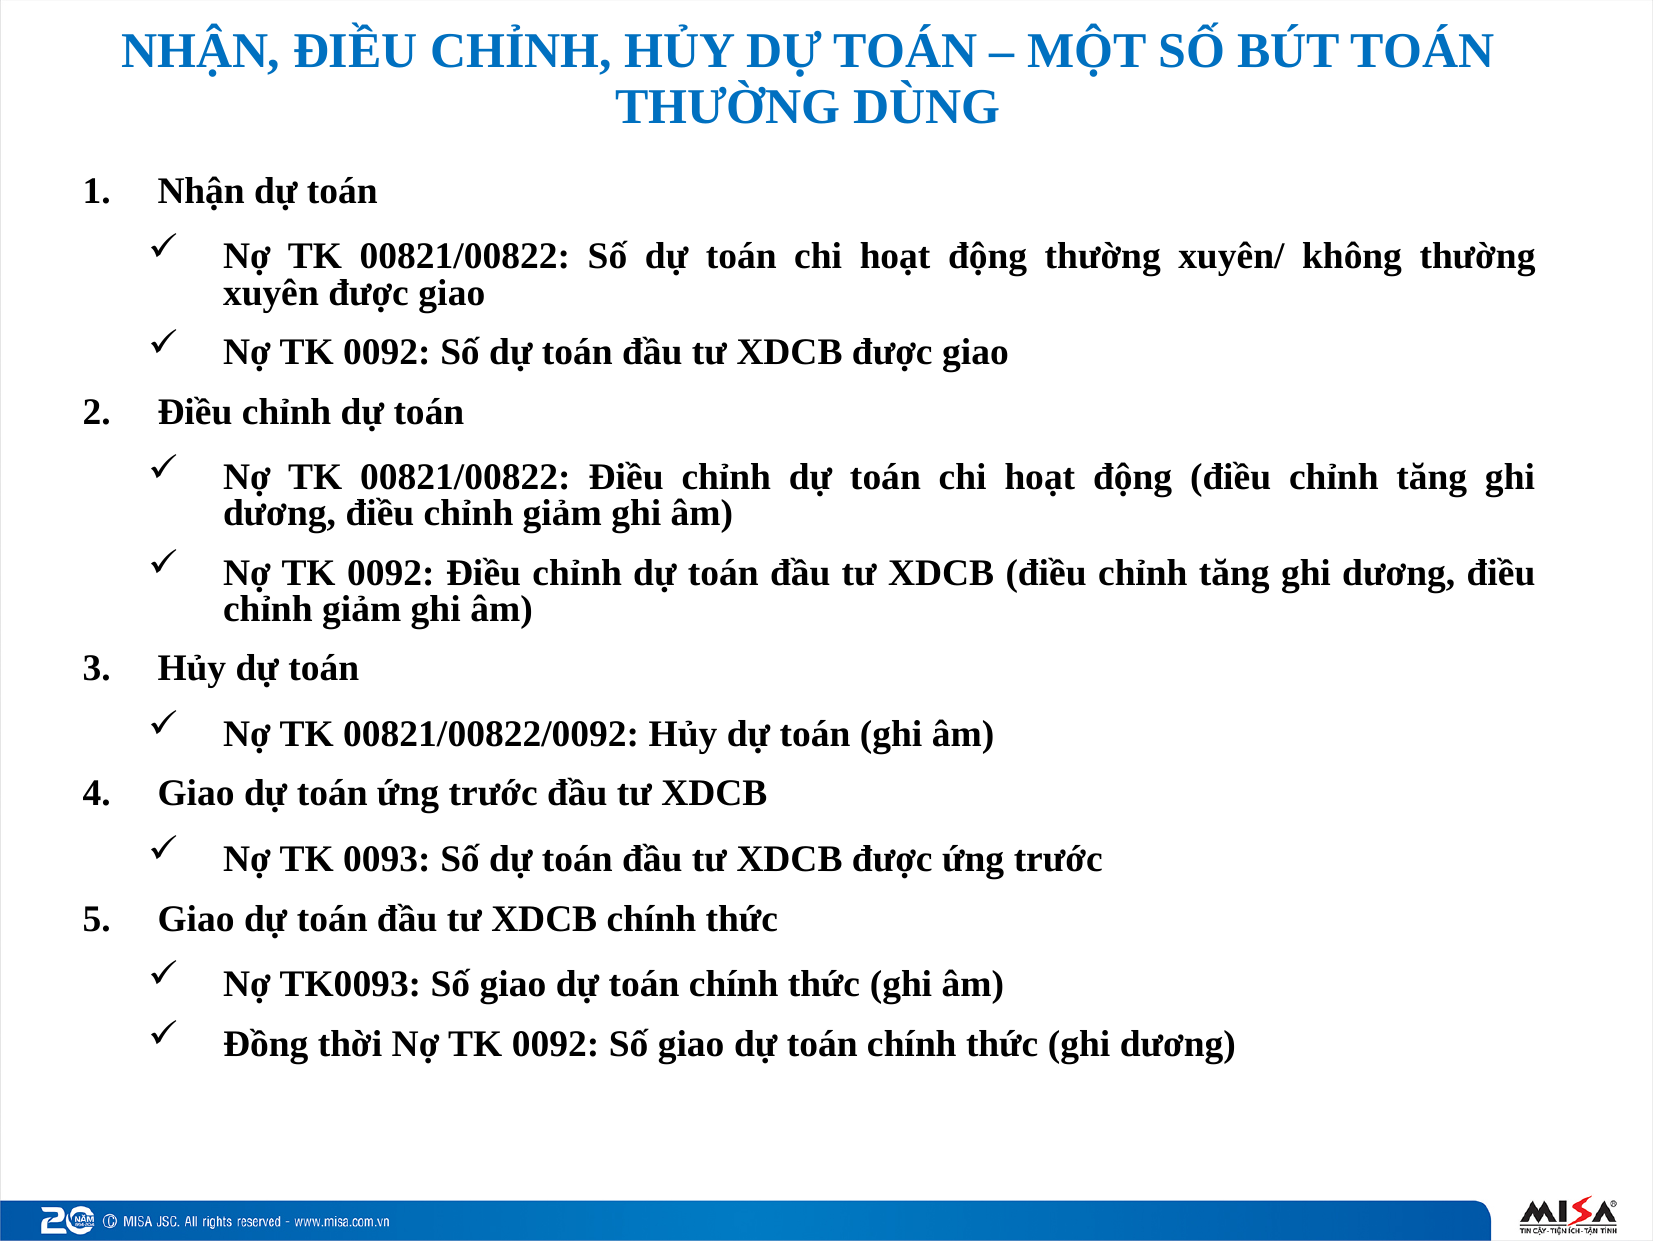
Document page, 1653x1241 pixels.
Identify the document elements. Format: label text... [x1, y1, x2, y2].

text_box NHẬN, ĐIỀU CHỈNH, HỦY DỰ TOÁN – MỘT SỐ BÚT TOÁN THƯỜNG DÙNG [38, 36, 1577, 121]
list Nhận dự toán Nợ TK 00821/00822: Số dự toán chi hoạt động thường xuyên/ không thường xuyên được giao Nợ TK 0092: Số dự toán đầu tư XDCB được giao Điều chỉnh dự toán Nợ TK 00821/00822: Điều chỉnh dự toán chi hoạt động (điều chỉnh tăng ghi dương, điều chỉnh giảm ghi âm) Nợ TK 0092: Điều chỉnh dự toán đầu tư XDCB (điều chỉnh tăng ghi dương, điều chỉnh giảm ghi âm) Hủy dự toán Nợ TK 00821/00822/0092: Hủy dự toán (ghi âm) Giao dự toán ứng trước đầu tư XDCB Nợ TK 0093: Số dự toán đầu tư XDCB được ứng trước Giao dự toán đầu tư XDCB chính thức Nợ TK0093: Số giao dự toán chính thức (ghi âm) Đồng thời Nợ TK 0092: Số giao dự toán chính thức (ghi dương) [82, 170, 1537, 1221]
picture [0, 0, 1653, 1241]
